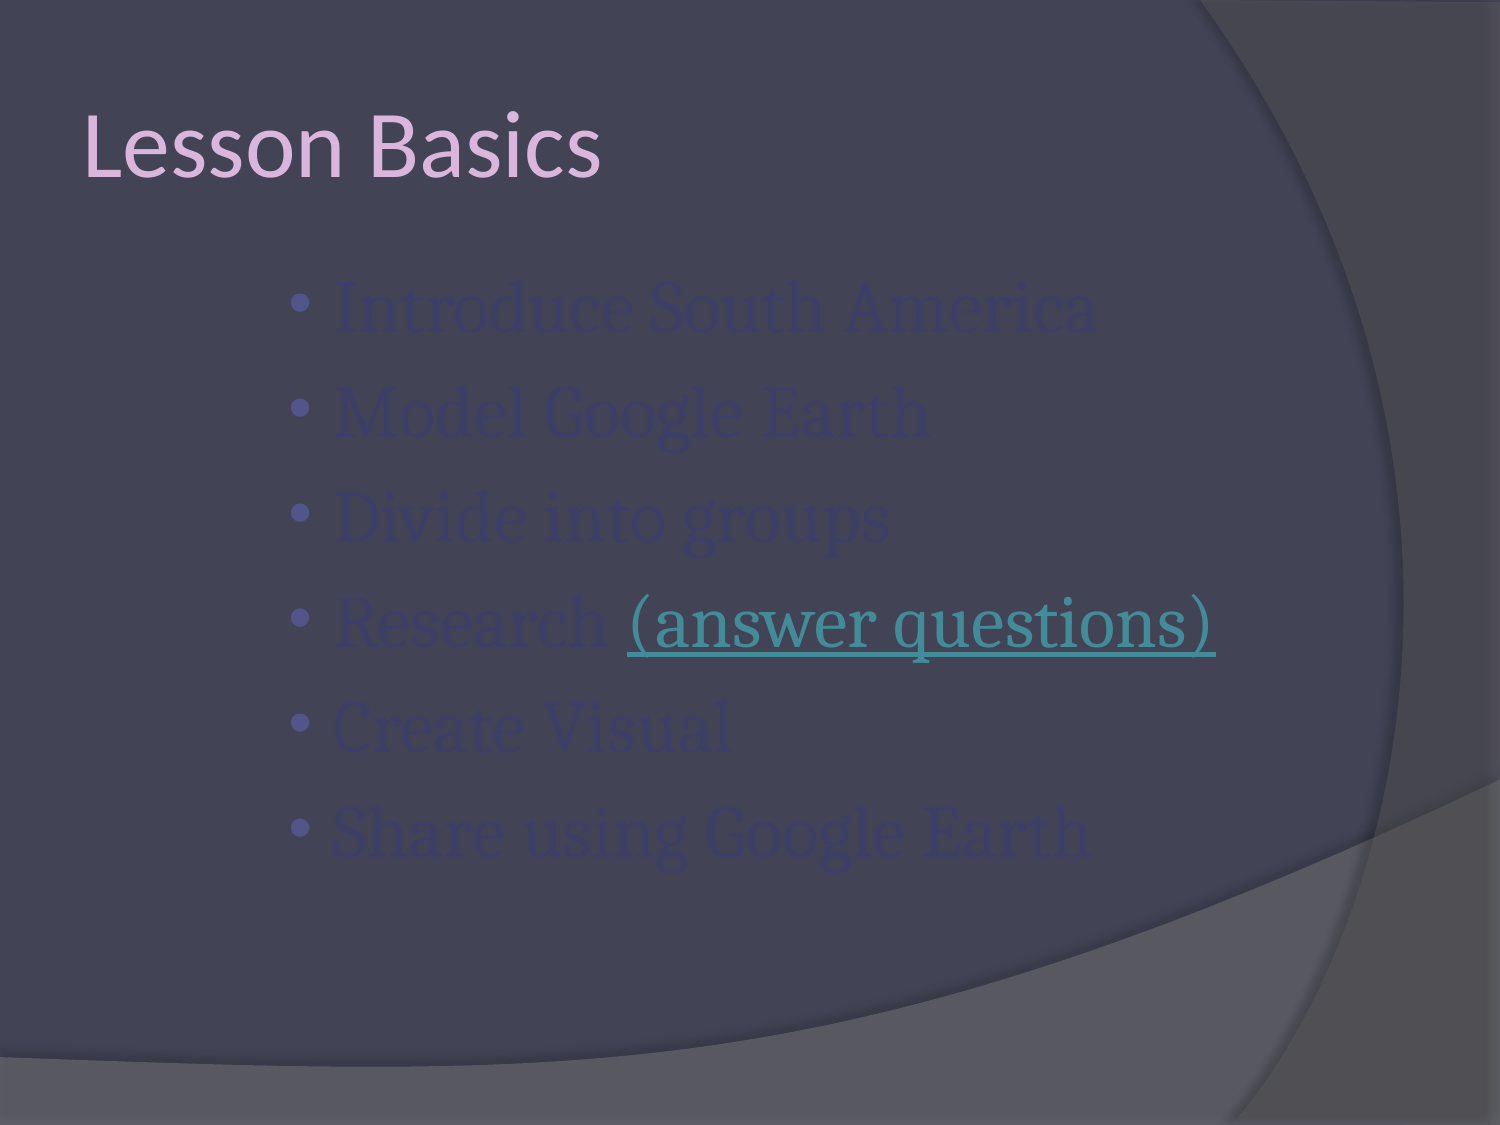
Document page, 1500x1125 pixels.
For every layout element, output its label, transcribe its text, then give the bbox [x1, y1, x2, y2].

list Introduce South America Model Google Earth Divide into groups Research (answer questions) Create Visual Share using Google Earth [200, 249, 1425, 1050]
title Lesson Basics [75, 45, 1300, 233]
